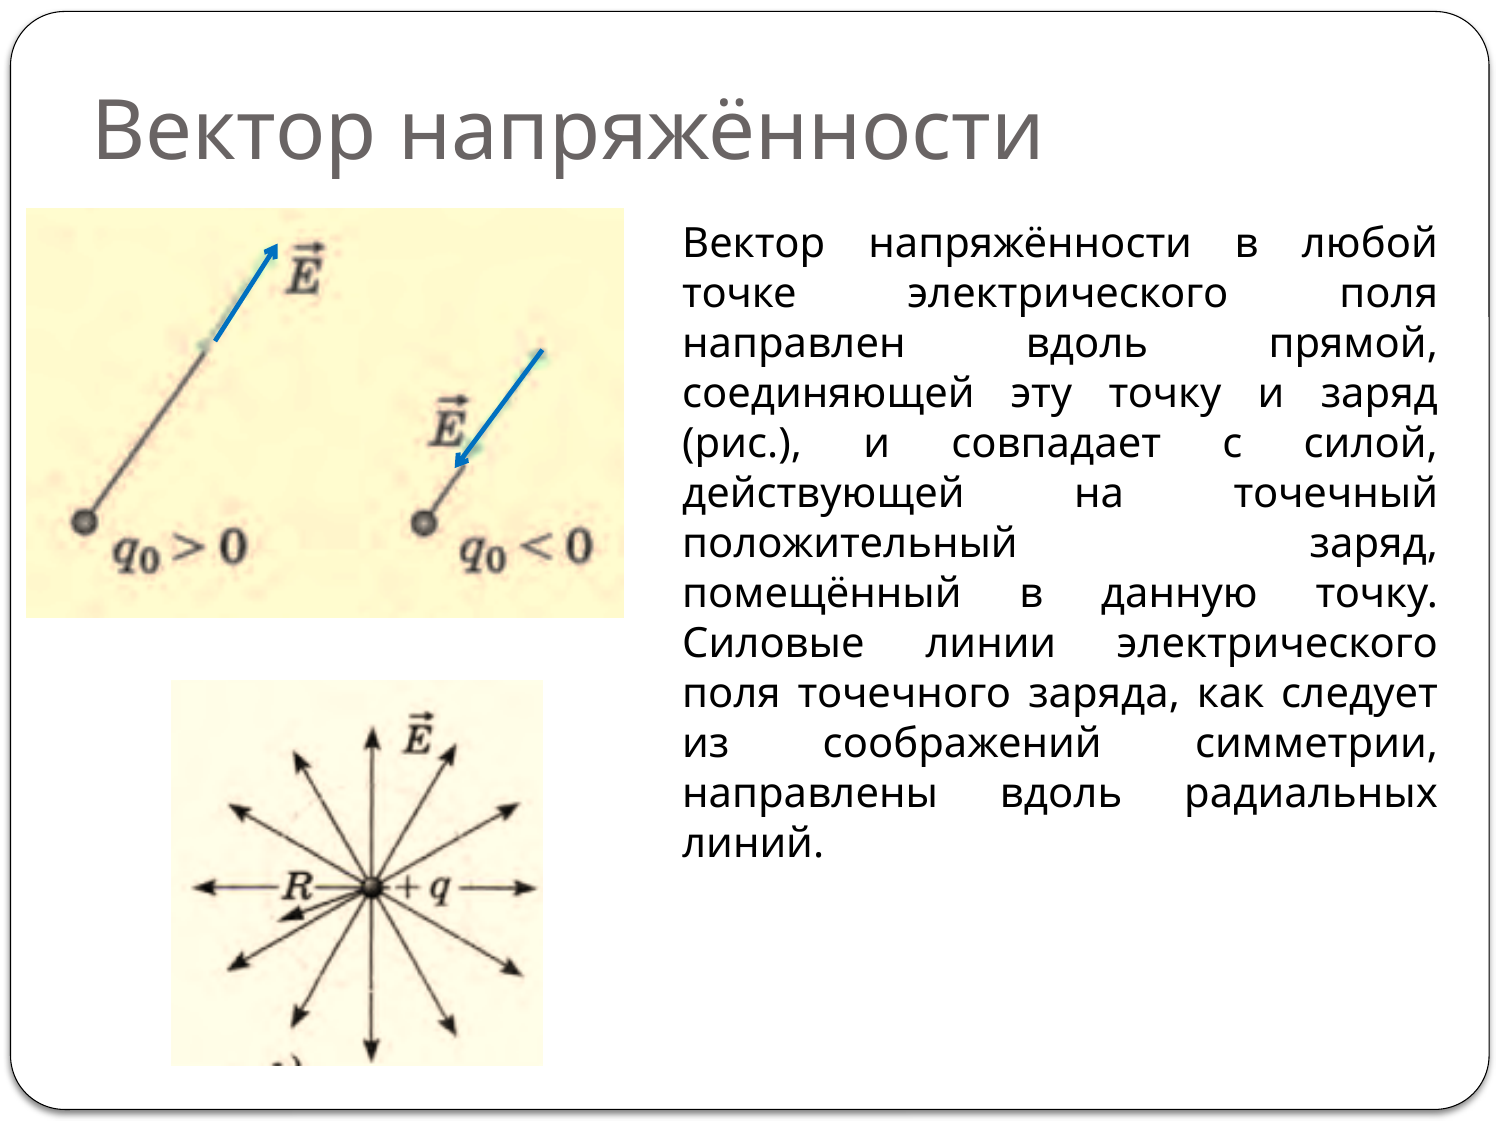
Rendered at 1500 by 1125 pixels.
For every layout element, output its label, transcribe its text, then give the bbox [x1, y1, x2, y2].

picture [170, 680, 543, 1066]
title Вектор напряжённости [76, 3, 1427, 192]
text_box Вектор напряжённости в любой точке электрического поля направлен вдоль прямой, соединяющей эту точку и заряд (рис.), и совпадает с силой, действующей на точечный положительный заряд, помещённый в данную точку. Силовые линии электрического поля точечного заряда, как следует из соображений симметрии, направлены вдоль радиальных линий. [667, 208, 1453, 874]
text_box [25, 207, 624, 619]
